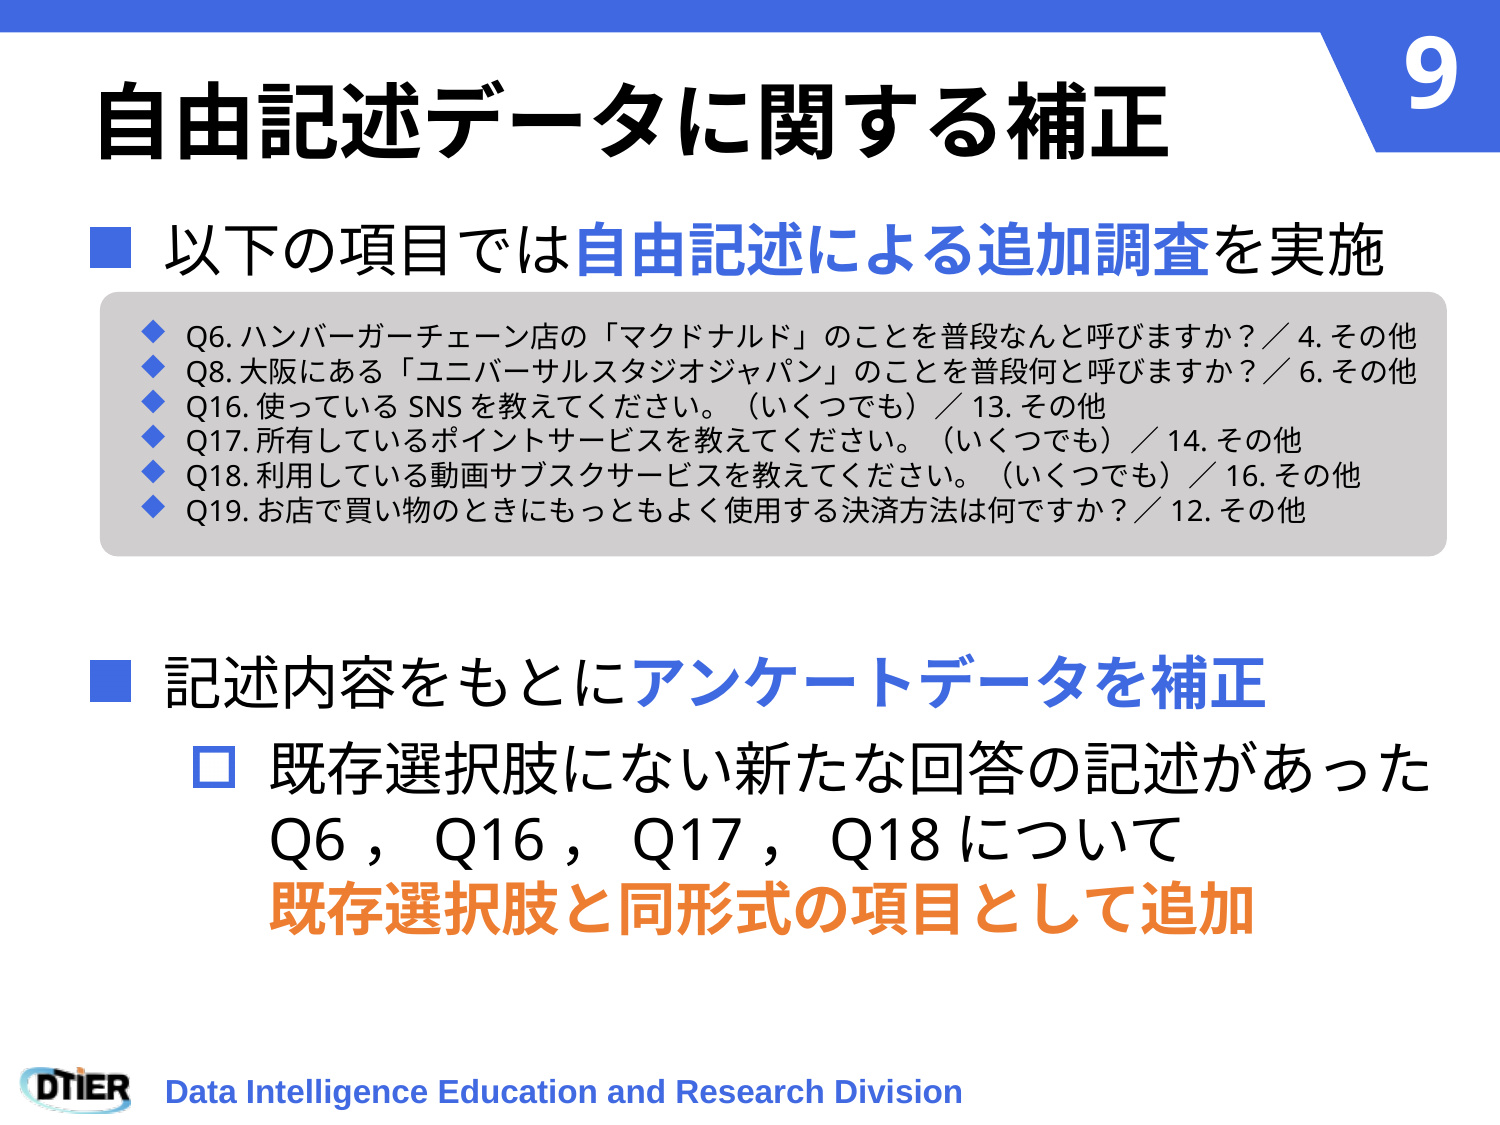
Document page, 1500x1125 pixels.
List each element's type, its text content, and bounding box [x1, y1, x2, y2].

list 以下の項目では自由記述による追加調査を実施 記述内容をもとにアンケートデータを補正 既存選択肢にない新たな回答の記述があった Q6，Q16，Q17，Q18について 既存選択肢と同形式の項目として追加 [75, 205, 1459, 1038]
picture [90, 227, 131, 268]
picture [19, 1067, 131, 1114]
picture [90, 660, 131, 702]
title 自由記述データに関する補正 [75, 59, 1397, 180]
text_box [99, 291, 1447, 557]
picture [193, 746, 235, 788]
